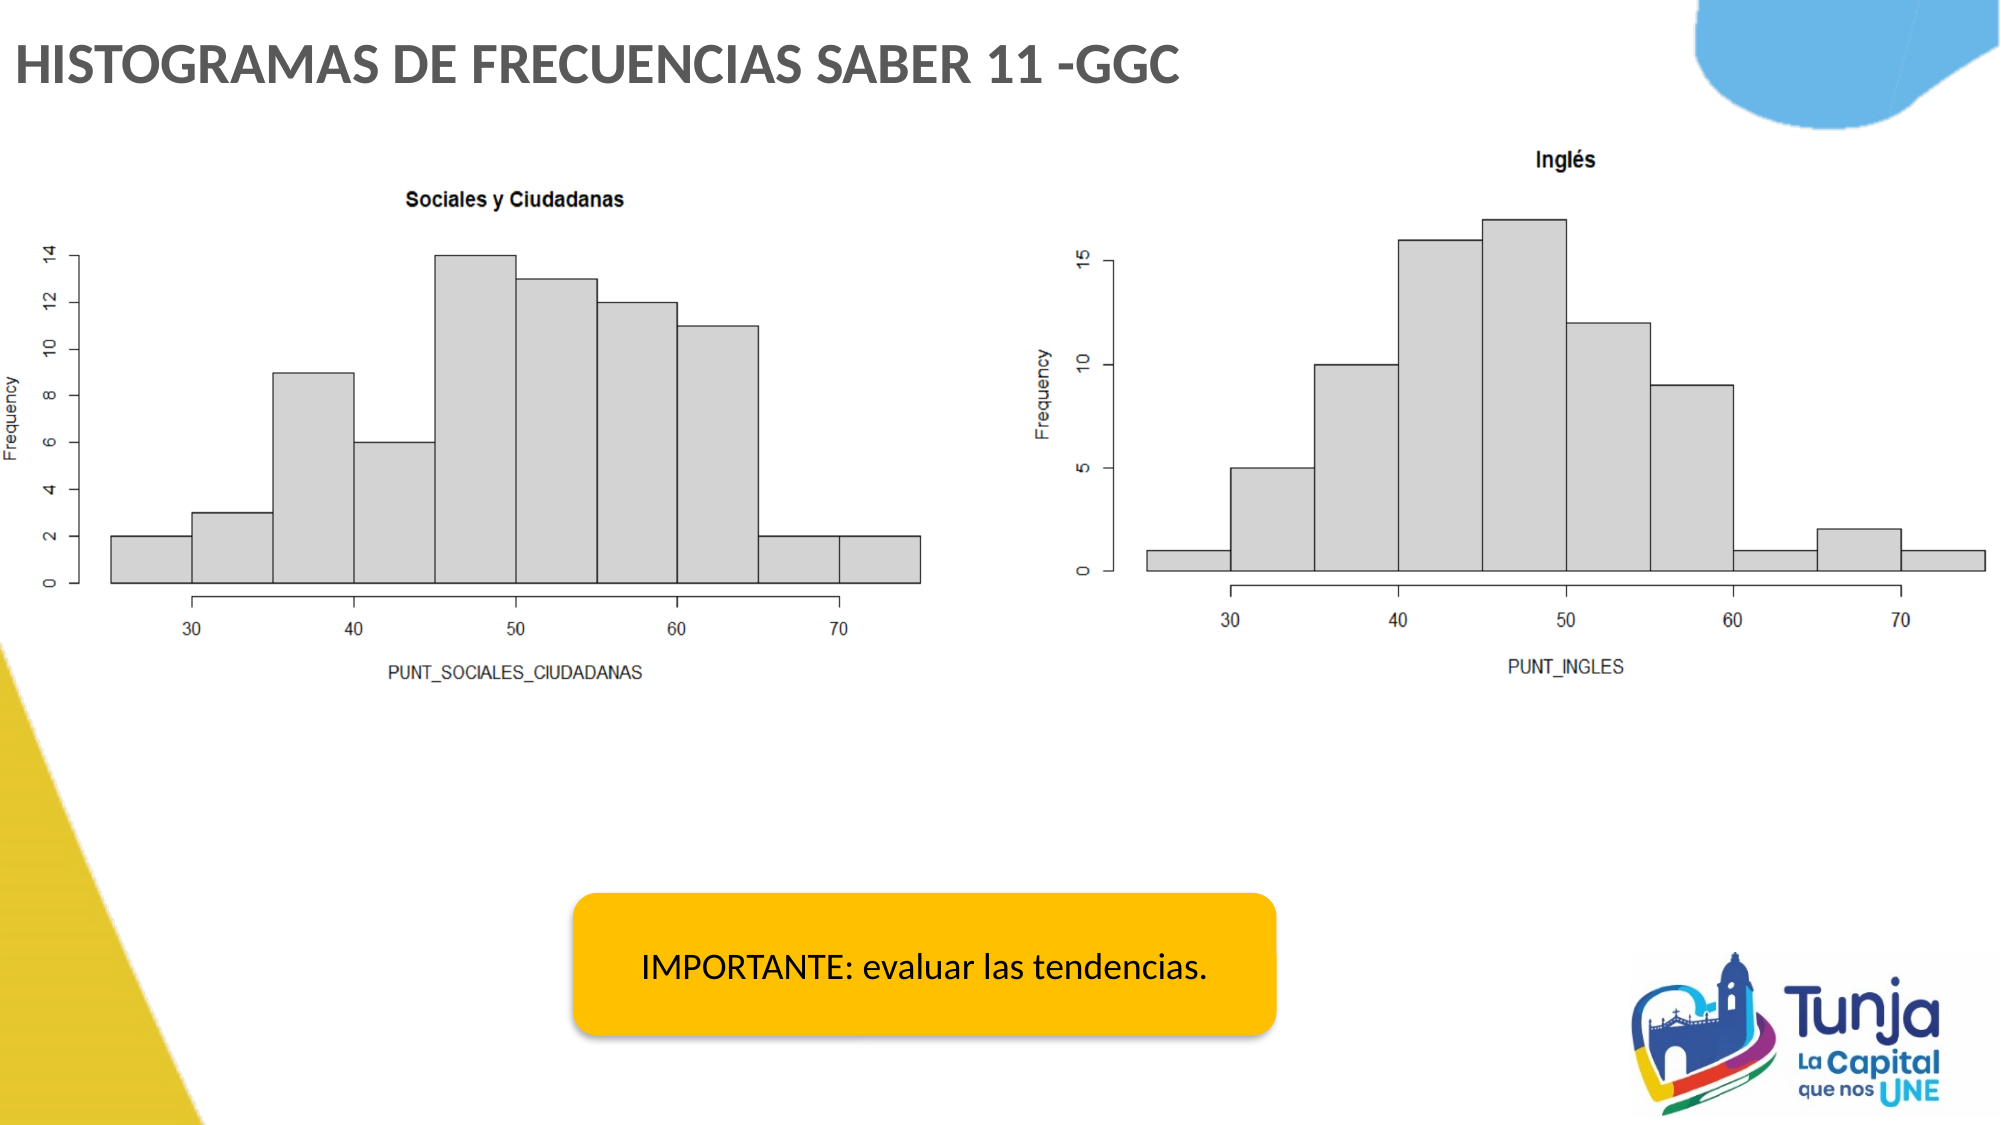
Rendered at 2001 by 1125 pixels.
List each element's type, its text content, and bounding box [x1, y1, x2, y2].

picture [0, 173, 944, 1125]
picture [1033, 0, 2000, 687]
title HISTOGRAMAS DE FRECUENCIAS SABER 11 -GGC [0, 0, 1658, 174]
text_box IMPORTANTE: evaluar las tendencias. [571, 891, 1279, 1037]
picture [1628, 952, 2000, 1119]
